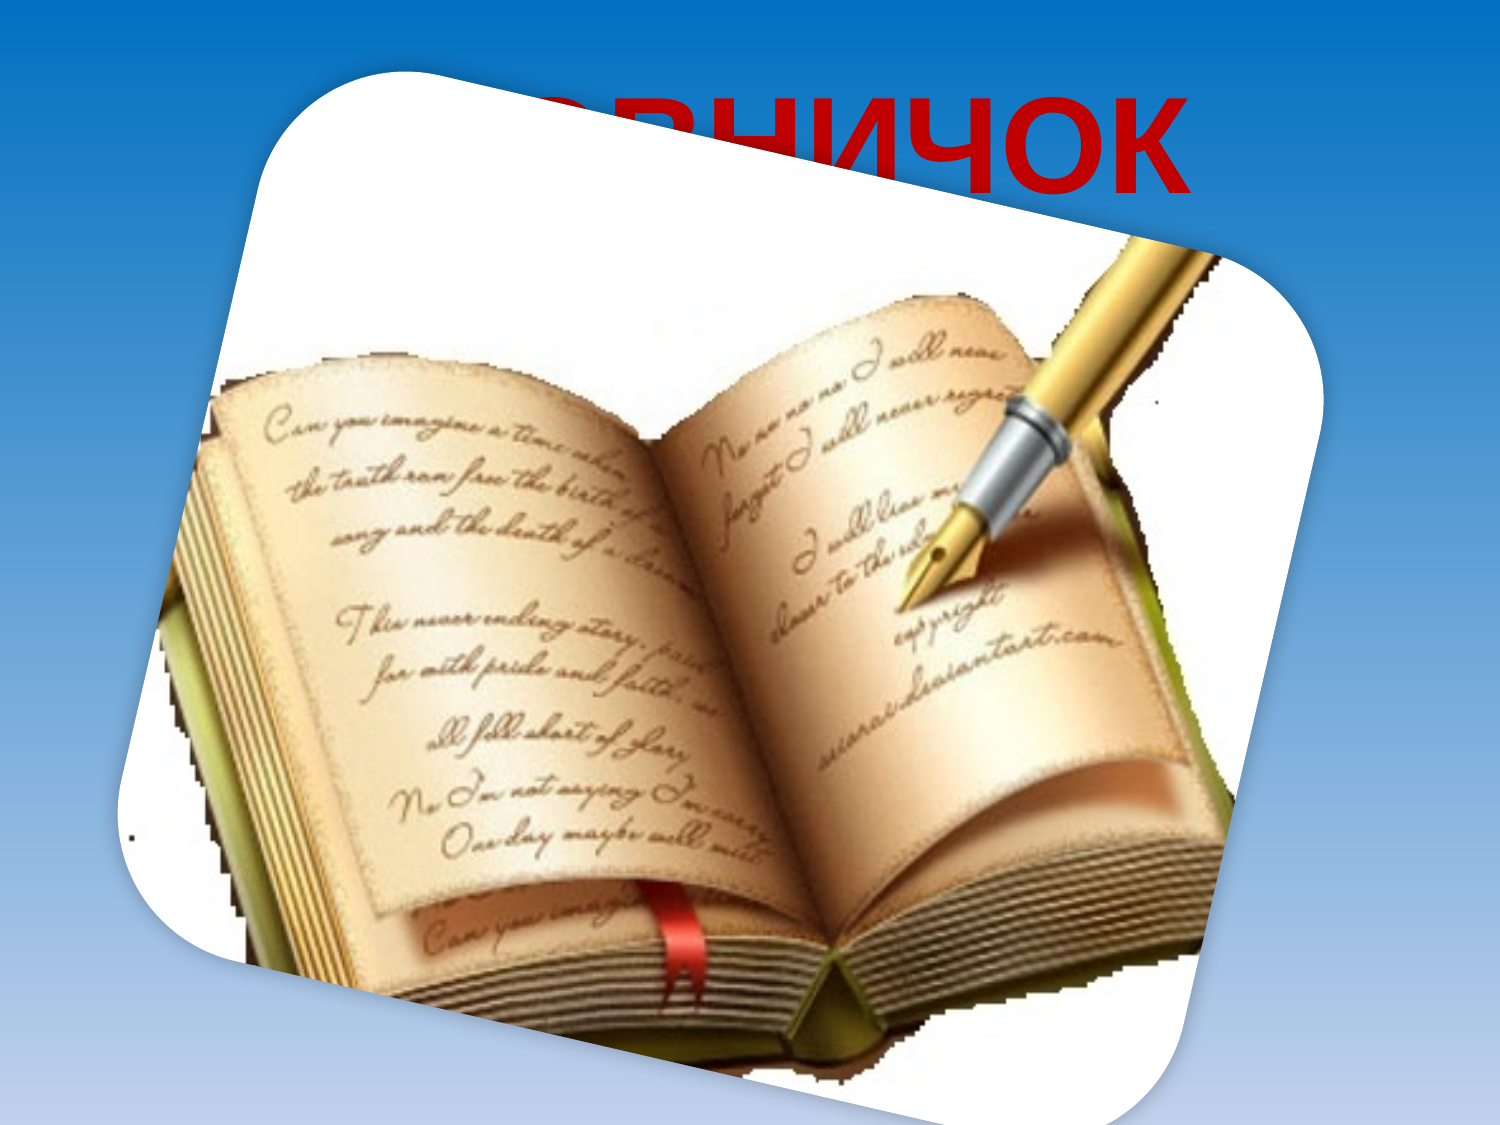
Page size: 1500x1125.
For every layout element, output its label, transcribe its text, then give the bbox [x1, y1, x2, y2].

title СЛОВНИЧОК [75, 45, 1425, 233]
picture [117, 71, 1324, 1125]
